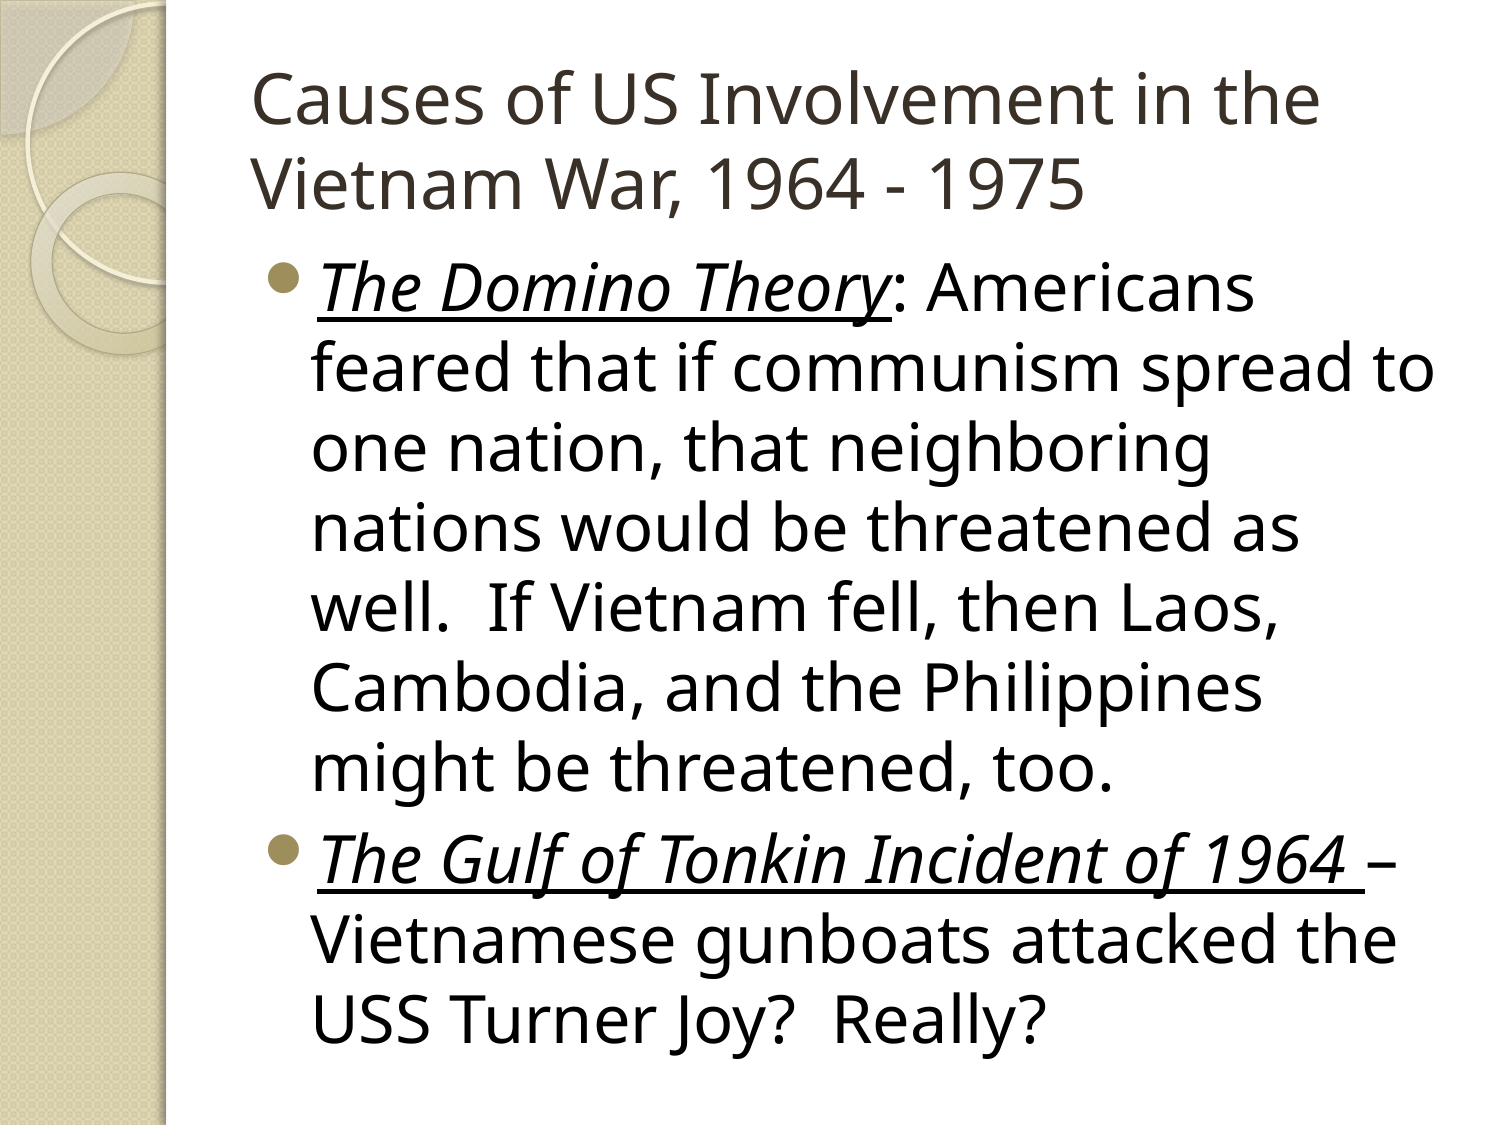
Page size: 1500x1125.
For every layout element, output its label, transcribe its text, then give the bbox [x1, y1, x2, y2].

list The Domino Theory: Americans feared that if communism spread to one nation, that neighboring nations would be threatened as well. If Vietnam fell, then Laos, Cambodia, and the Philippines might be threatened, too. The Gulf of Tonkin Incident of 1964 – Vietnamese gunboats attacked the USS Turner Joy? Really? [235, 237, 1466, 1025]
title Causes of US Involvement in the Vietnam War, 1964 - 1975 [235, 45, 1466, 233]
